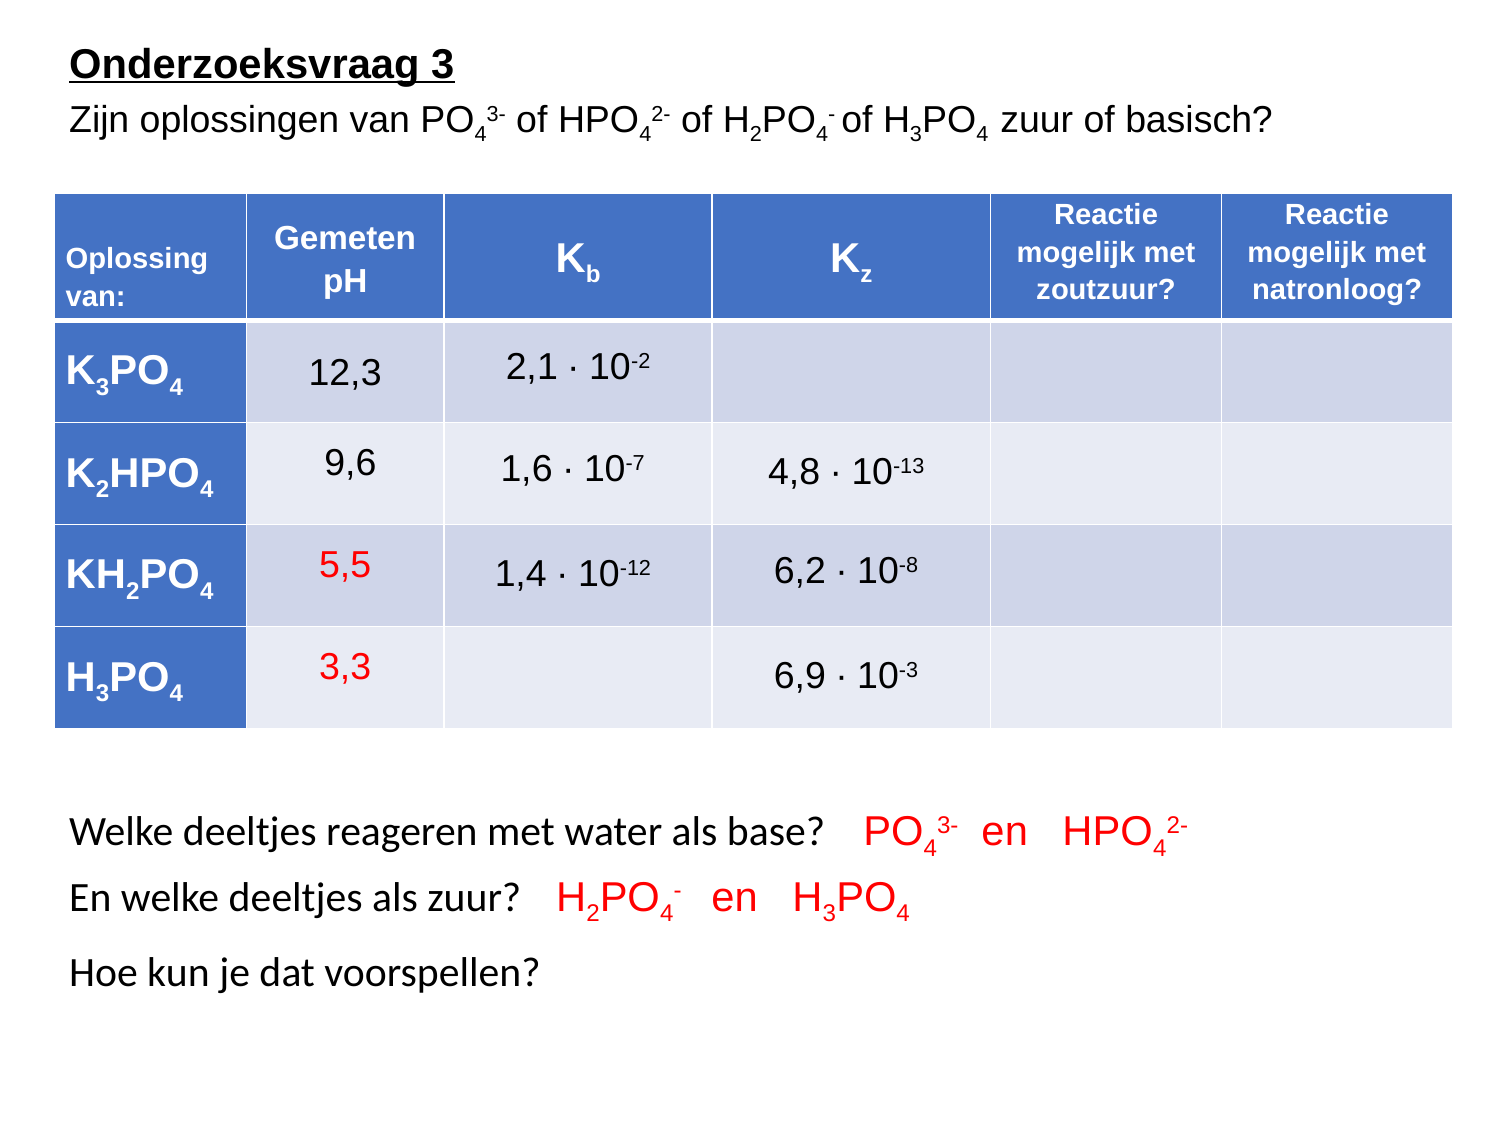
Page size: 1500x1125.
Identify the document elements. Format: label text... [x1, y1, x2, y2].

table_header Reactie mogelijk met natronloog? [1222, 194, 1452, 318]
table_cell K2HPO4 [55, 423, 246, 524]
table_cell 1,4 ∙ 10-12 [445, 525, 711, 626]
table_cell [713, 323, 990, 422]
table_cell [1222, 627, 1452, 728]
table_cell [1222, 323, 1452, 422]
table_header Reactie mogelijk met zoutzuur? [991, 194, 1221, 318]
table_cell 3,3 [247, 627, 443, 728]
table_cell KH2PO4 [55, 525, 246, 626]
table_cell H3PO4 [55, 627, 246, 728]
table_header Kz [713, 194, 990, 318]
table_cell [1222, 423, 1452, 524]
text_box Onderzoeksvraag 3 Zijn oplossingen van PO43- of HPO42- of H2PO4- of H3PO4 zuur of basisch? Welke deeltjes reageren met water als base? PO43- en HPO42- En welke deeltjes als zuur? H2PO4- en H3PO4 Hoe kun je dat voorspellen? Vergelijk Kz en Kb [54, 22, 1484, 1125]
table_cell [991, 323, 1221, 422]
table_cell 6,2 ∙ 10-8 [713, 525, 990, 626]
table_cell 2,1 ∙ 10-2 [445, 323, 711, 422]
table_cell [1222, 525, 1452, 626]
table_cell 9,6 [247, 423, 443, 524]
table_cell 4,8 ∙ 10-13 [713, 423, 990, 524]
table_cell 1,6 ∙ 10-7 [445, 423, 711, 524]
table_cell 5,5 [247, 525, 443, 626]
table_header Oplossing van: [55, 194, 246, 318]
table_cell [991, 525, 1221, 626]
table_cell K3PO4 [55, 323, 246, 422]
table_header Kb [445, 194, 711, 318]
table_cell [991, 423, 1221, 524]
table_cell 6,9 ∙ 10-3 [713, 627, 990, 728]
table_header Gemeten pH [247, 194, 443, 318]
table_cell [445, 627, 711, 728]
table_cell [991, 627, 1221, 728]
table_cell 12,3 [247, 323, 443, 422]
